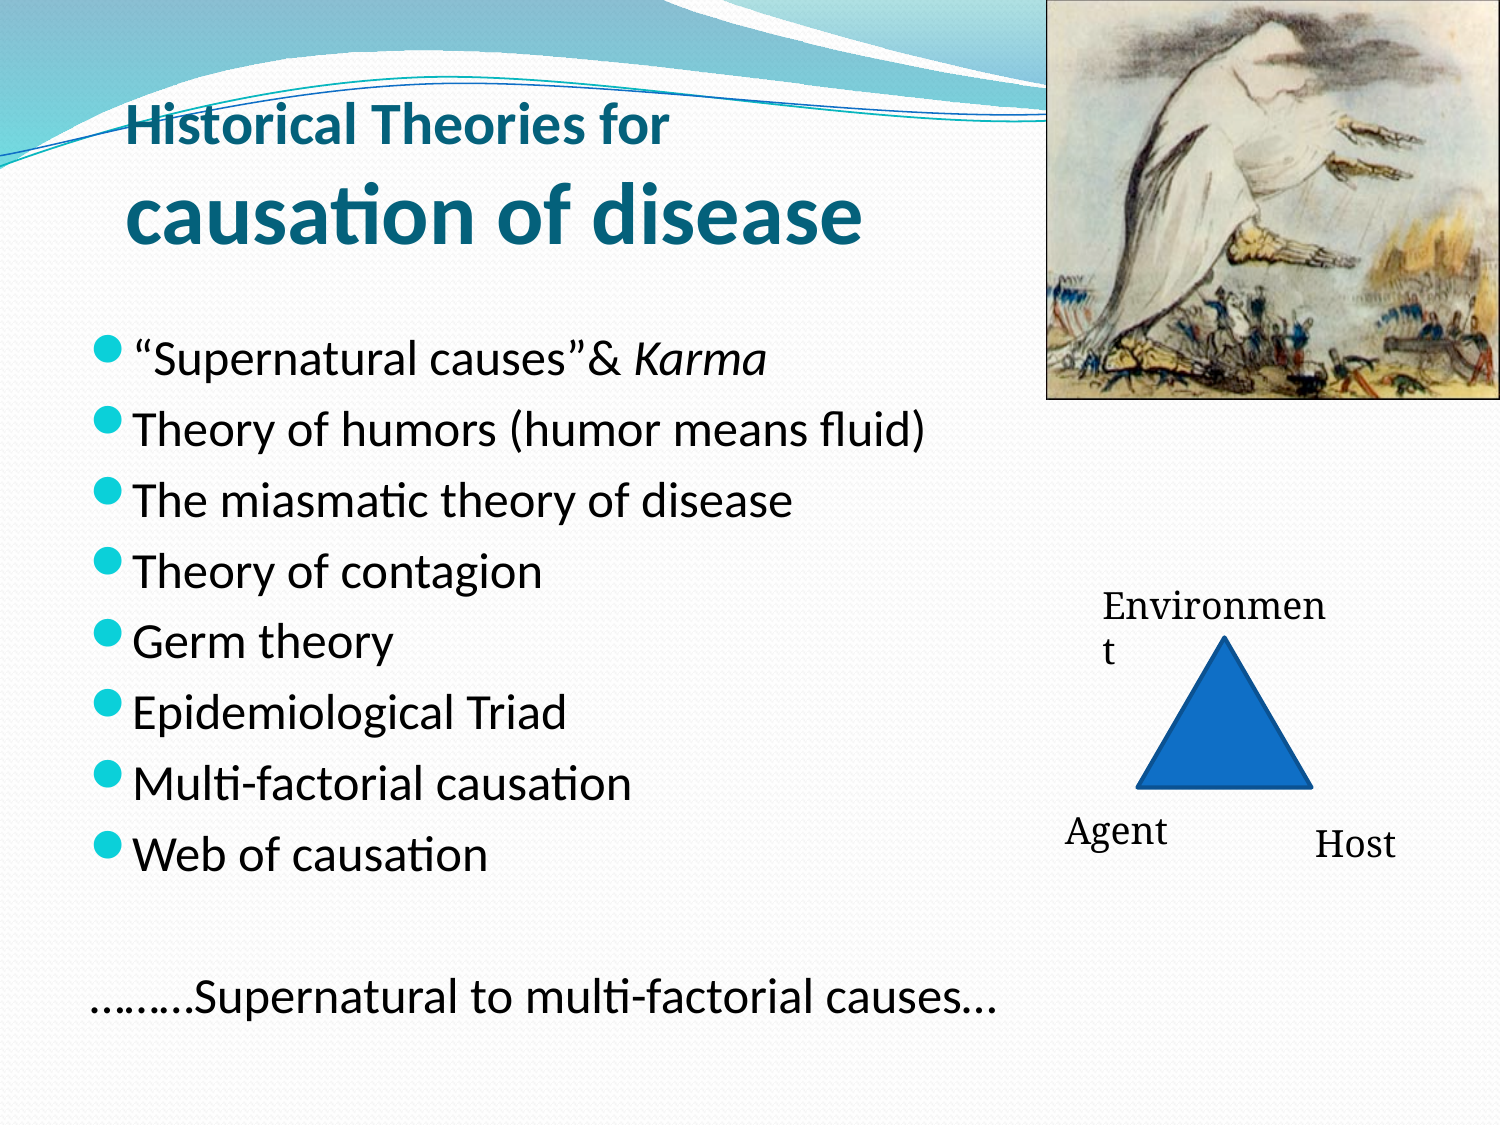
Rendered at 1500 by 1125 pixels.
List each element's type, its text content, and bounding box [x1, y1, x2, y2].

text_box [1135, 680, 1314, 790]
list “Supernatural causes”& Karma Theory of humors (humor means fluid) The miasmatic theory of disease Theory of contagion Germ theory Epidemiological Triad Multi-factorial causation Web of causation ………Supernatural to multi-factorial causes… [75, 317, 1425, 1038]
title Historical Theories for causation of disease [125, 75, 1039, 263]
picture [1046, 0, 1500, 400]
text_box Host [1299, 812, 1425, 873]
text_box Environment [1087, 574, 1350, 680]
text_box Agent [1049, 799, 1200, 860]
